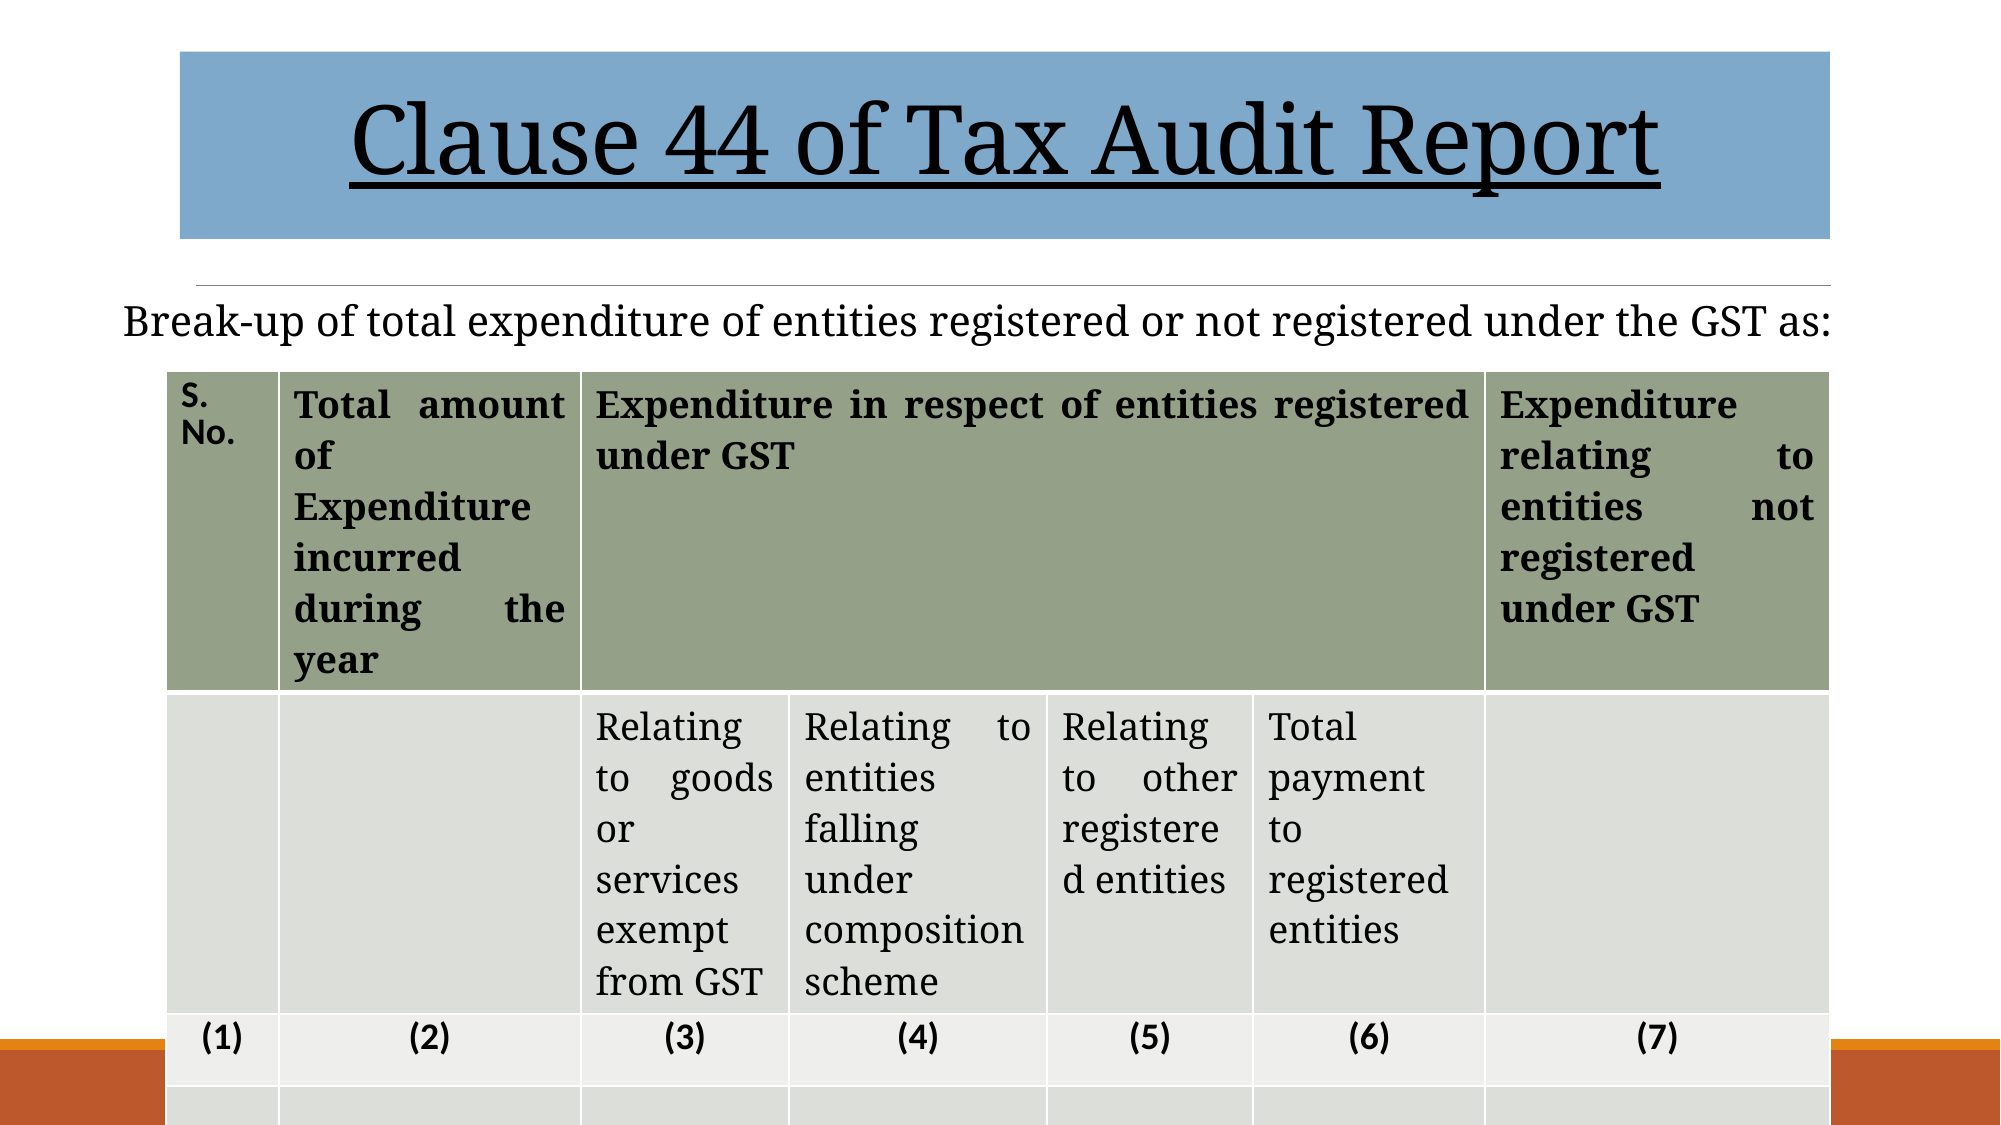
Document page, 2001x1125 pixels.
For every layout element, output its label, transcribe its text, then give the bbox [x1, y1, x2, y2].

table_cell (1) [167, 1015, 278, 1085]
table_cell Relating to entities falling under composition scheme [790, 695, 1046, 1013]
text_box Clause 44 of Tax Audit Report [179, 51, 1830, 239]
table_cell (5) [1048, 1015, 1252, 1085]
table_cell [167, 1087, 278, 1125]
table_header Total amount of Expenditure incurred during the year [280, 372, 580, 690]
table_cell [582, 1087, 788, 1125]
table_cell (4) [790, 1015, 1046, 1085]
table_cell (3) [582, 1015, 788, 1085]
table_cell (2) [280, 1015, 580, 1085]
table_header Expenditure in respect of entities registered under GST [582, 372, 1484, 690]
table_cell [280, 695, 580, 1013]
table_cell [1048, 1087, 1252, 1125]
table_cell [167, 695, 278, 1013]
table_cell [1486, 1087, 1829, 1125]
table_cell [1486, 695, 1829, 1013]
table_cell (7) [1486, 1015, 1829, 1085]
table_header S. No. [167, 372, 278, 690]
table_cell Relating to goods or services exempt from GST [582, 695, 788, 1013]
table_cell Relating to other registered entities [1048, 695, 1252, 1013]
table_cell [1254, 1087, 1484, 1125]
table_cell [790, 1087, 1046, 1125]
table_cell [280, 1087, 580, 1125]
table_cell Total payment to registered entities [1254, 695, 1484, 1013]
table_cell (6) [1254, 1015, 1484, 1085]
list Break-up of total expenditure of entities registered or not registered under the GST as: [107, 292, 1878, 987]
table_header Expenditure relating to entities not registered under GST [1486, 372, 1829, 690]
